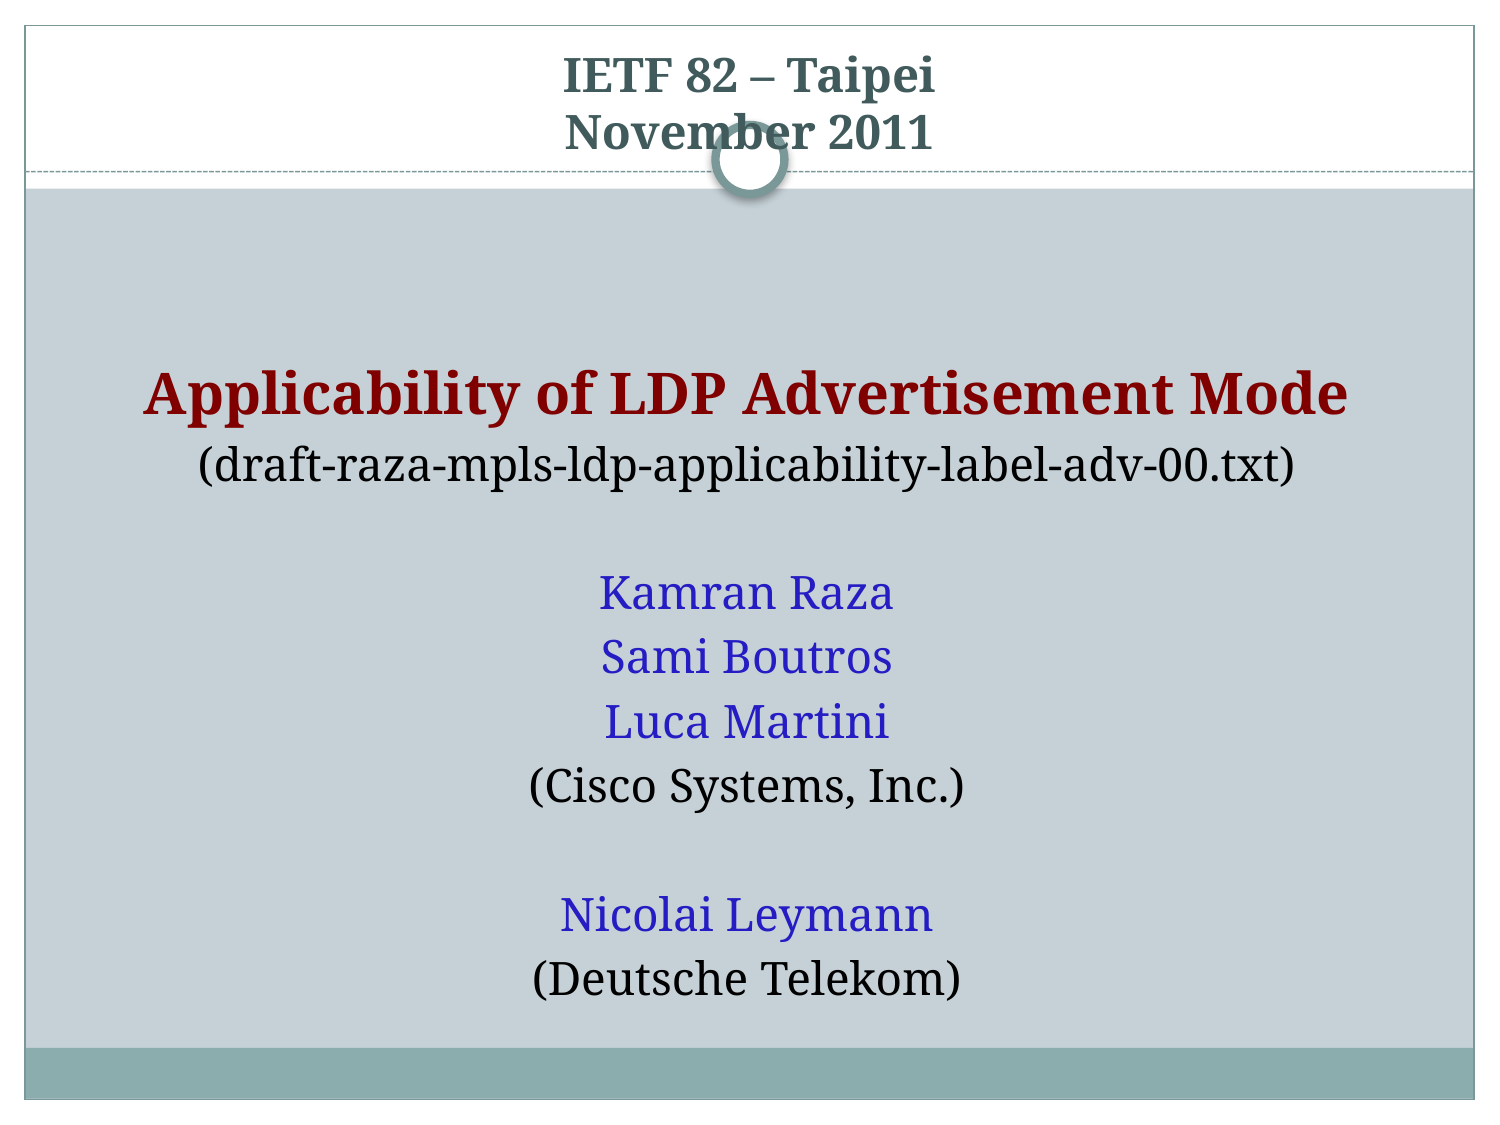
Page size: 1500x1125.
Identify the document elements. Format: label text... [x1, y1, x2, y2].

title IETF 82 – Taipei November 2011 [49, 37, 1450, 167]
list Applicability of LDP Advertisement Mode (draft-raza-mpls-ldp-applicability-label-adv-00.txt) Kamran Raza Sami Boutros Luca Martini (Cisco Systems, Inc.) Nicolai Leymann (Deutsche Telekom) [49, 264, 1445, 1015]
